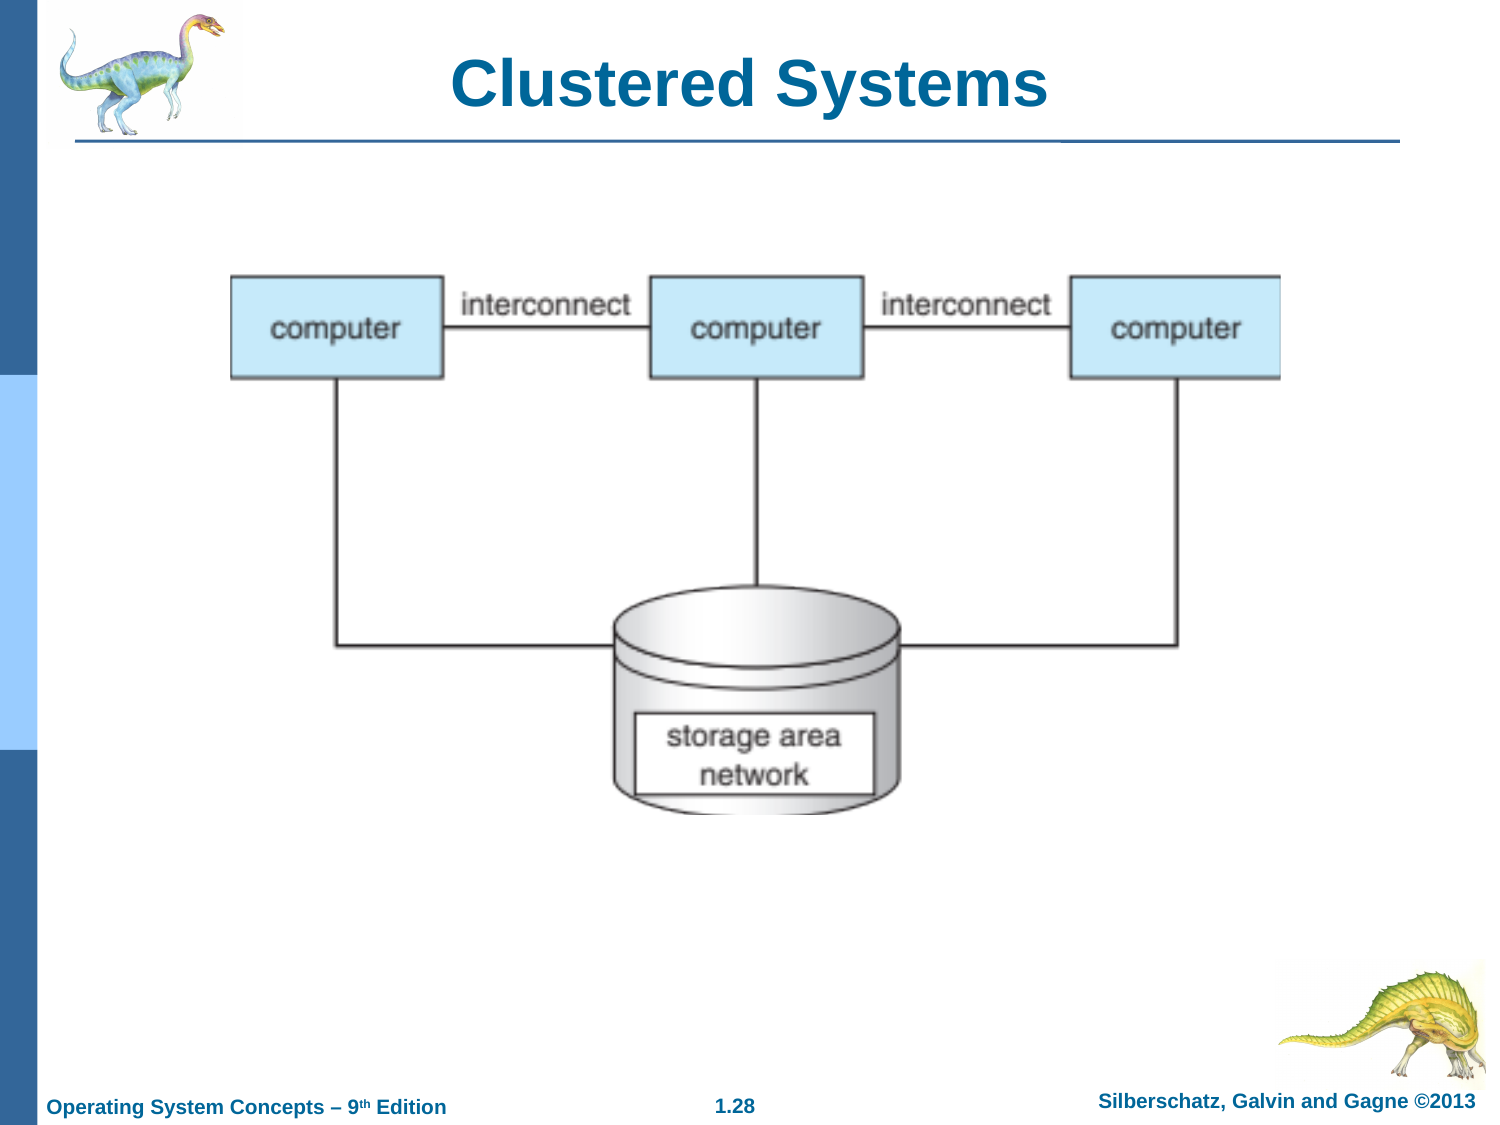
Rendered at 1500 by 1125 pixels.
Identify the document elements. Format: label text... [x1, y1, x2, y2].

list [230, 255, 1281, 834]
picture [46, 0, 243, 149]
title Clustered Systems [74, 32, 1426, 128]
picture [1275, 959, 1486, 1090]
